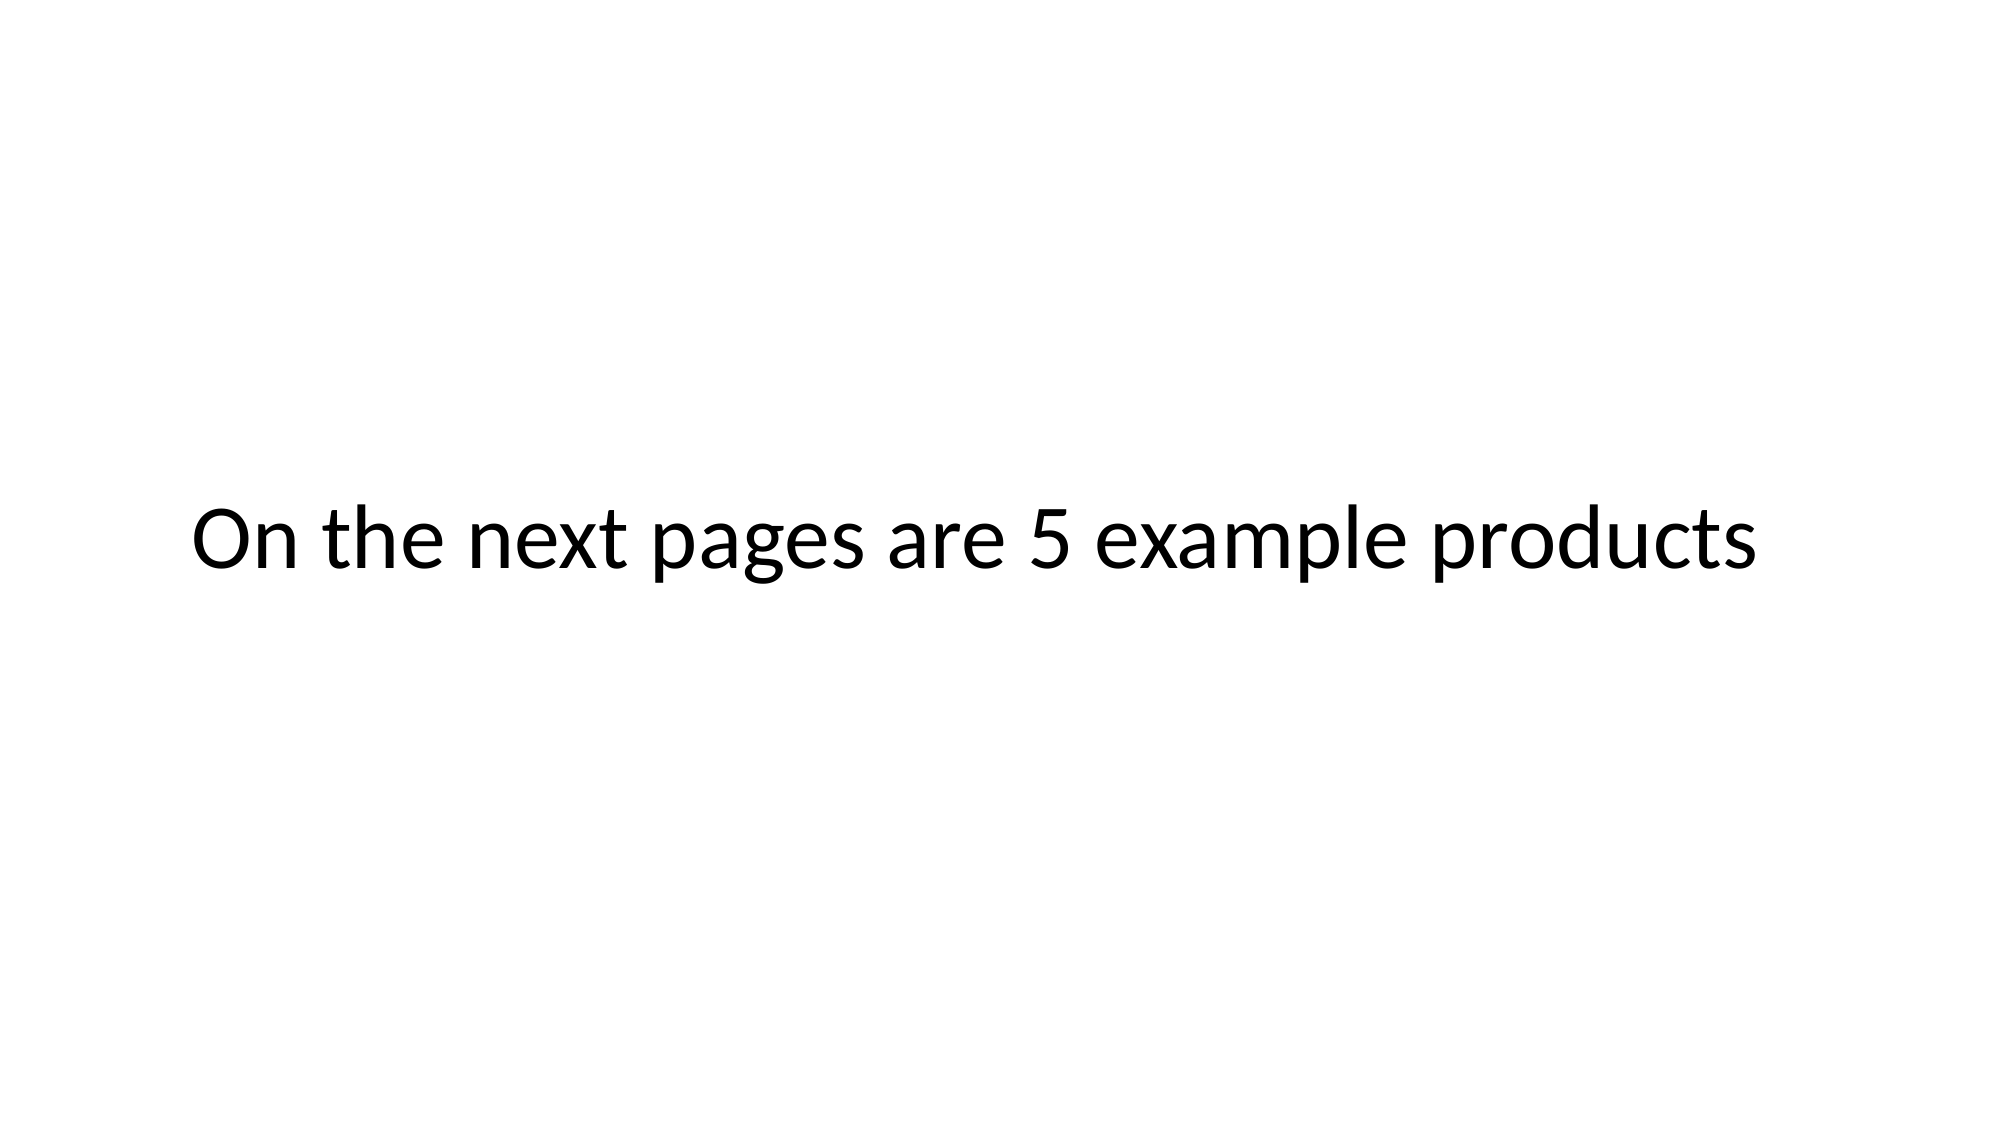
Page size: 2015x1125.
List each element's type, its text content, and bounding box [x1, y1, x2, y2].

title On the next pages are 5 example products [69, 438, 1883, 626]
